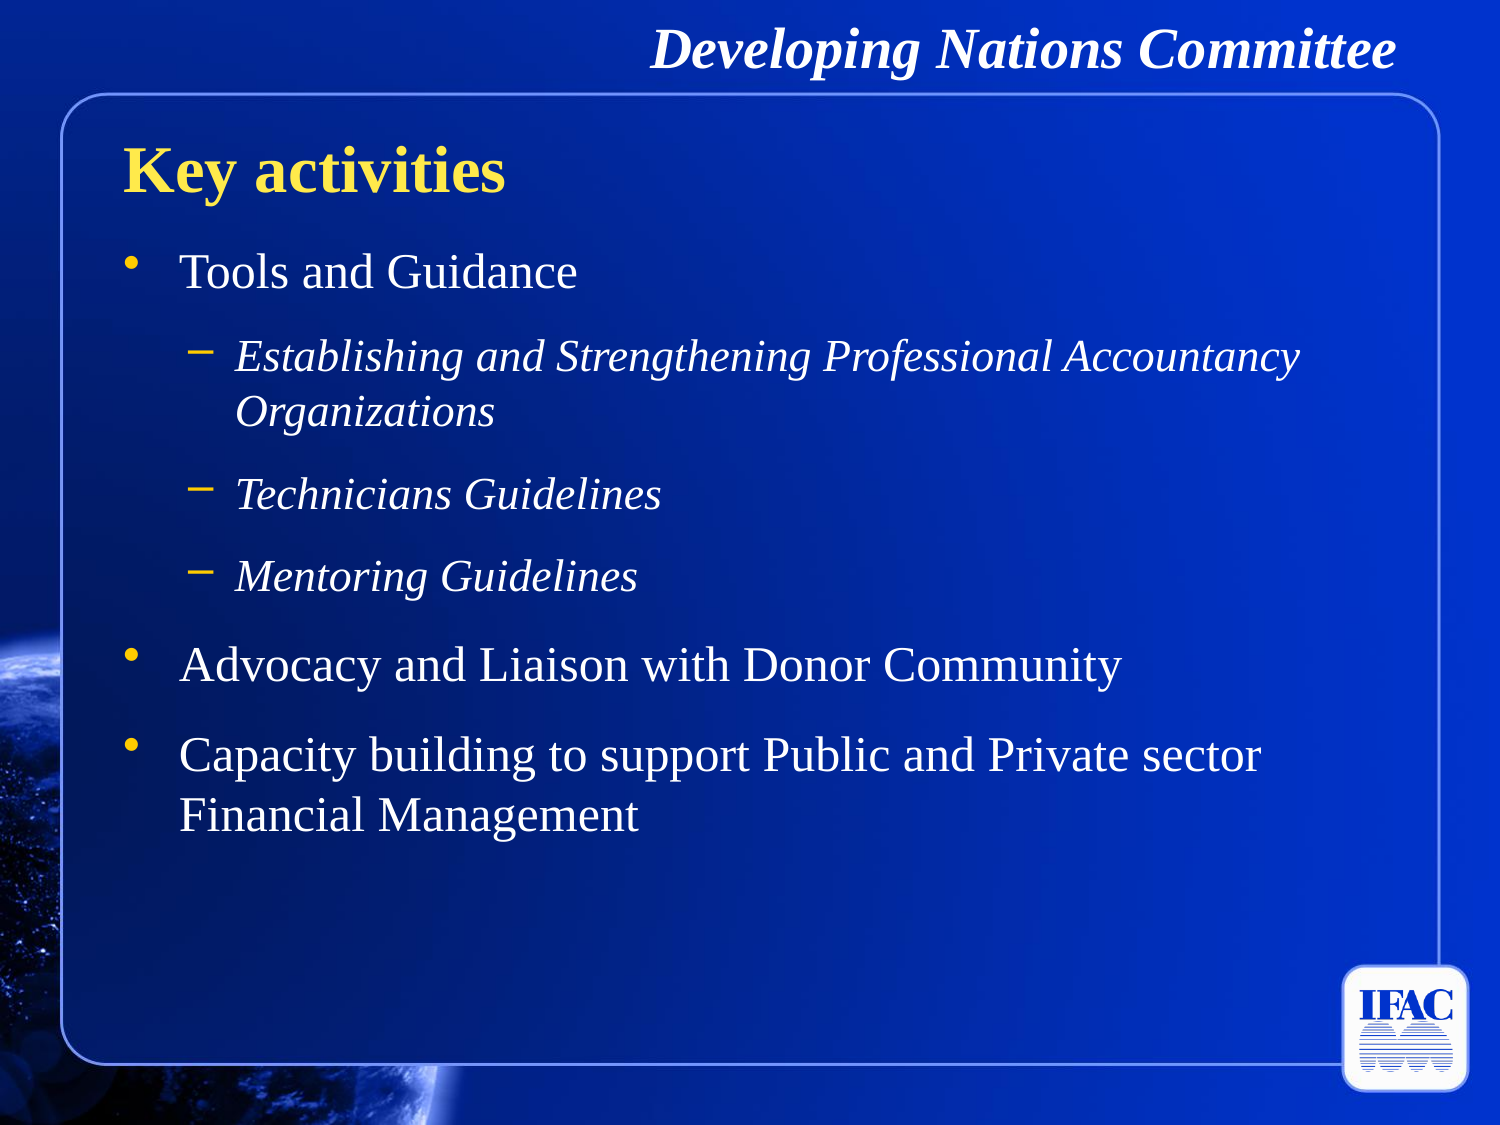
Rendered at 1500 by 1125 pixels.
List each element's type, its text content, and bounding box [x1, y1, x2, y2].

list Tools and Guidance Establishing and Strengthening Professional Accountancy Organizations Technicians Guidelines Mentoring Guidelines Advocacy and Liaison with Donor Community Capacity building to support Public and Private sector Financial Management [107, 230, 1411, 1048]
list Key activities [107, 118, 1411, 215]
title Developing Nations Committee [149, 0, 1414, 92]
picture [0, 0, 1500, 1125]
